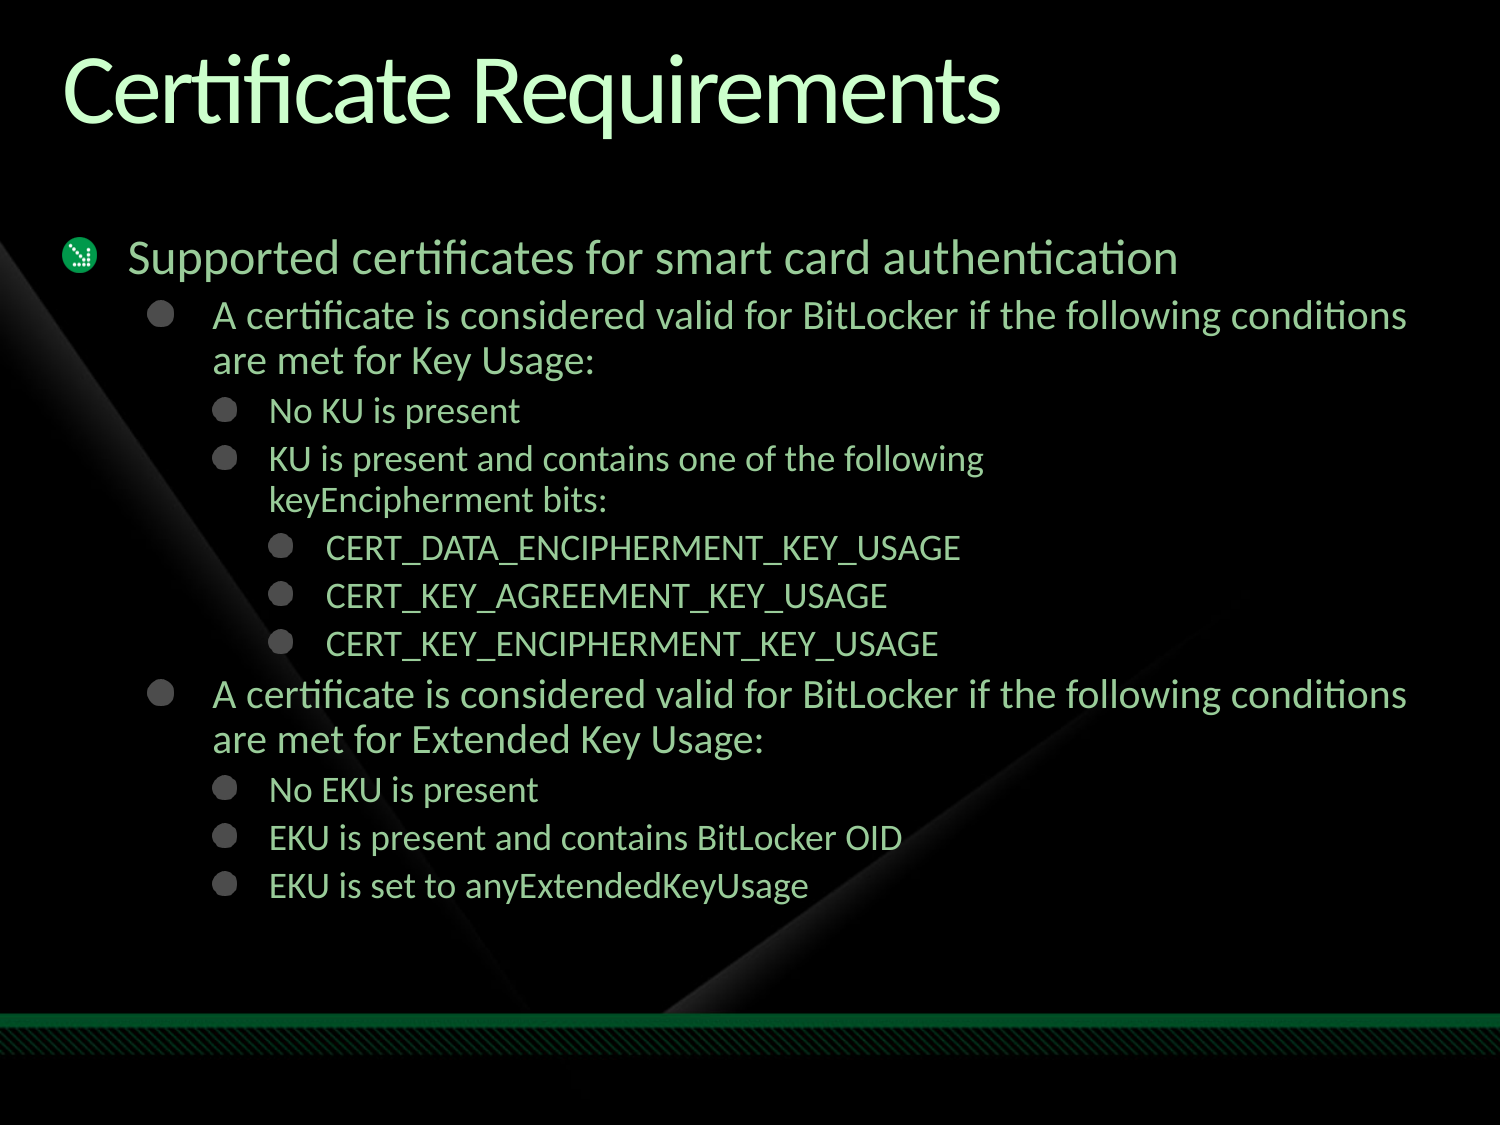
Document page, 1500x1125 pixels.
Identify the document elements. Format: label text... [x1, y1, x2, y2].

picture [0, 0, 1500, 1125]
list Supported certificates for smart card authentication A certificate is considered valid for BitLocker if the following conditions are met for Key Usage: No KU is present KU is present and contains one of the following keyEncipherment bits: CERT_DATA_ENCIPHERMENT_KEY_USAGE CERT_KEY_AGREEMENT_KEY_USAGE CERT_KEY_ENCIPHERMENT_KEY_USAGE A certificate is considered valid for BitLocker if the following conditions are met for Extended Key Usage: No EKU is present EKU is present and contains BitLocker OID EKU is set to anyExtendedKeyUsage [62, 231, 1438, 595]
title Certificate Requirements [62, 37, 1438, 147]
